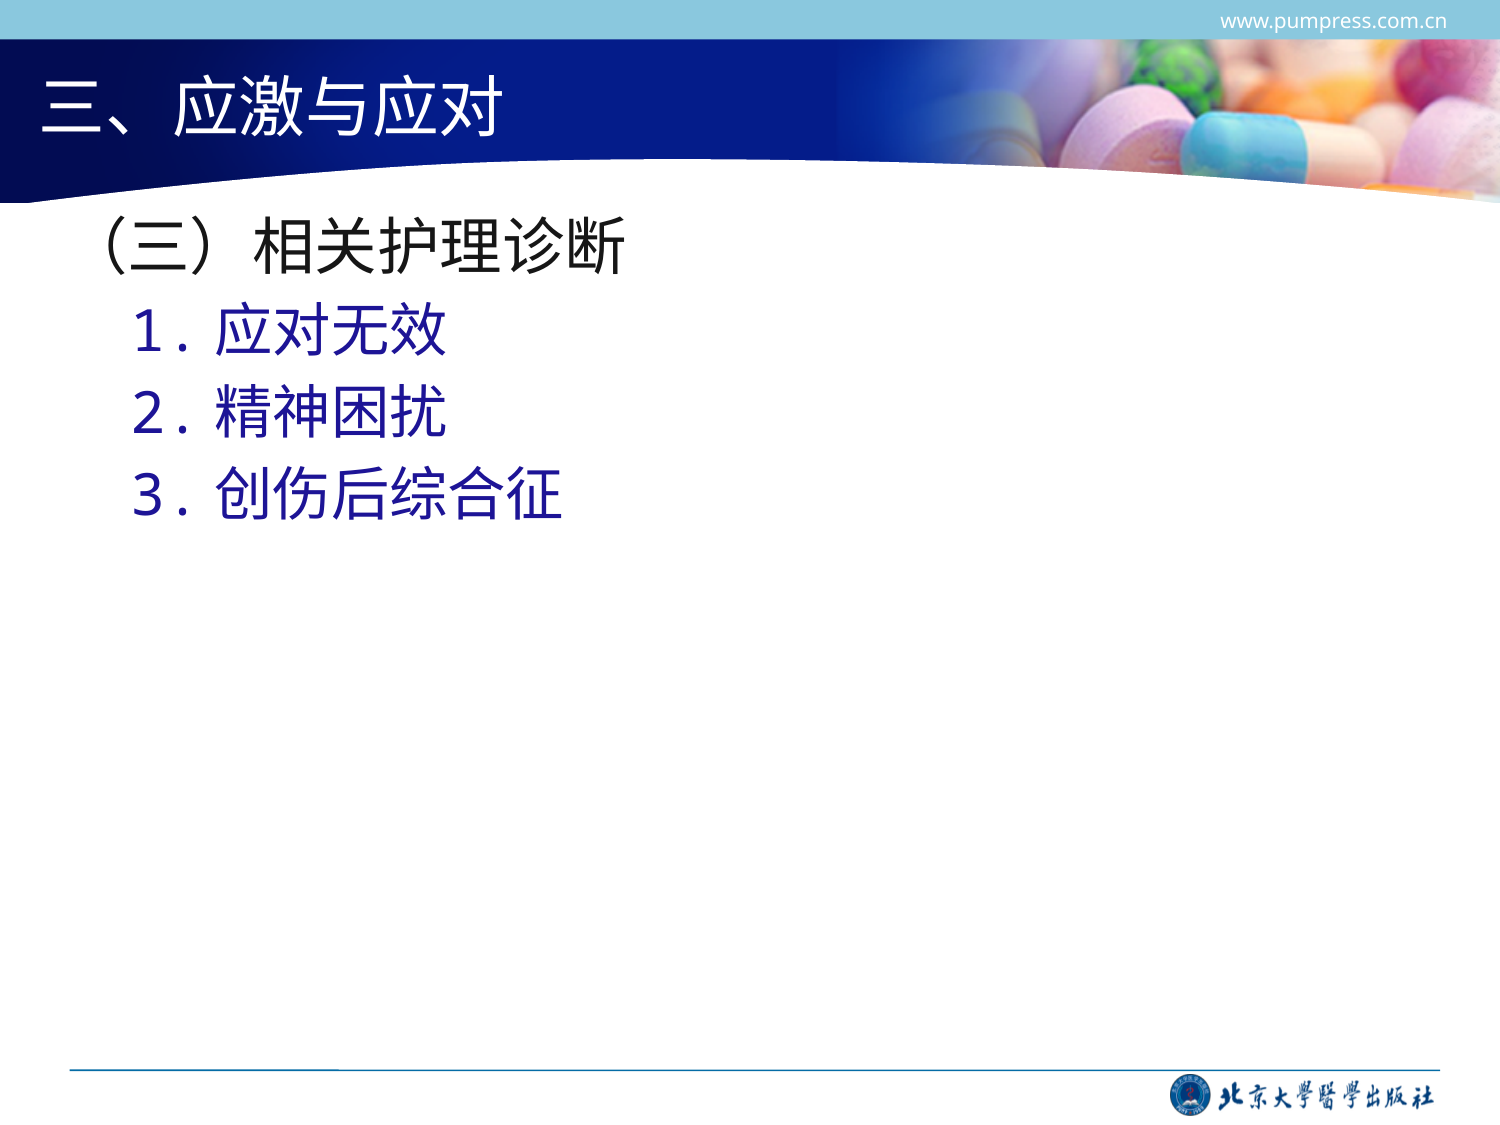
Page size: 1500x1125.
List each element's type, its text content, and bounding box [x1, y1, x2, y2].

picture [0, 40, 1500, 203]
list （三）相关护理诊断 1.应对无效 2.精神困扰 3.创伤后综合征 [49, 198, 1463, 1026]
title 三、应激与应对 [23, 58, 1349, 152]
picture [1170, 1074, 1436, 1118]
slide_number www.pumpress.com.cn [1024, 0, 1463, 38]
